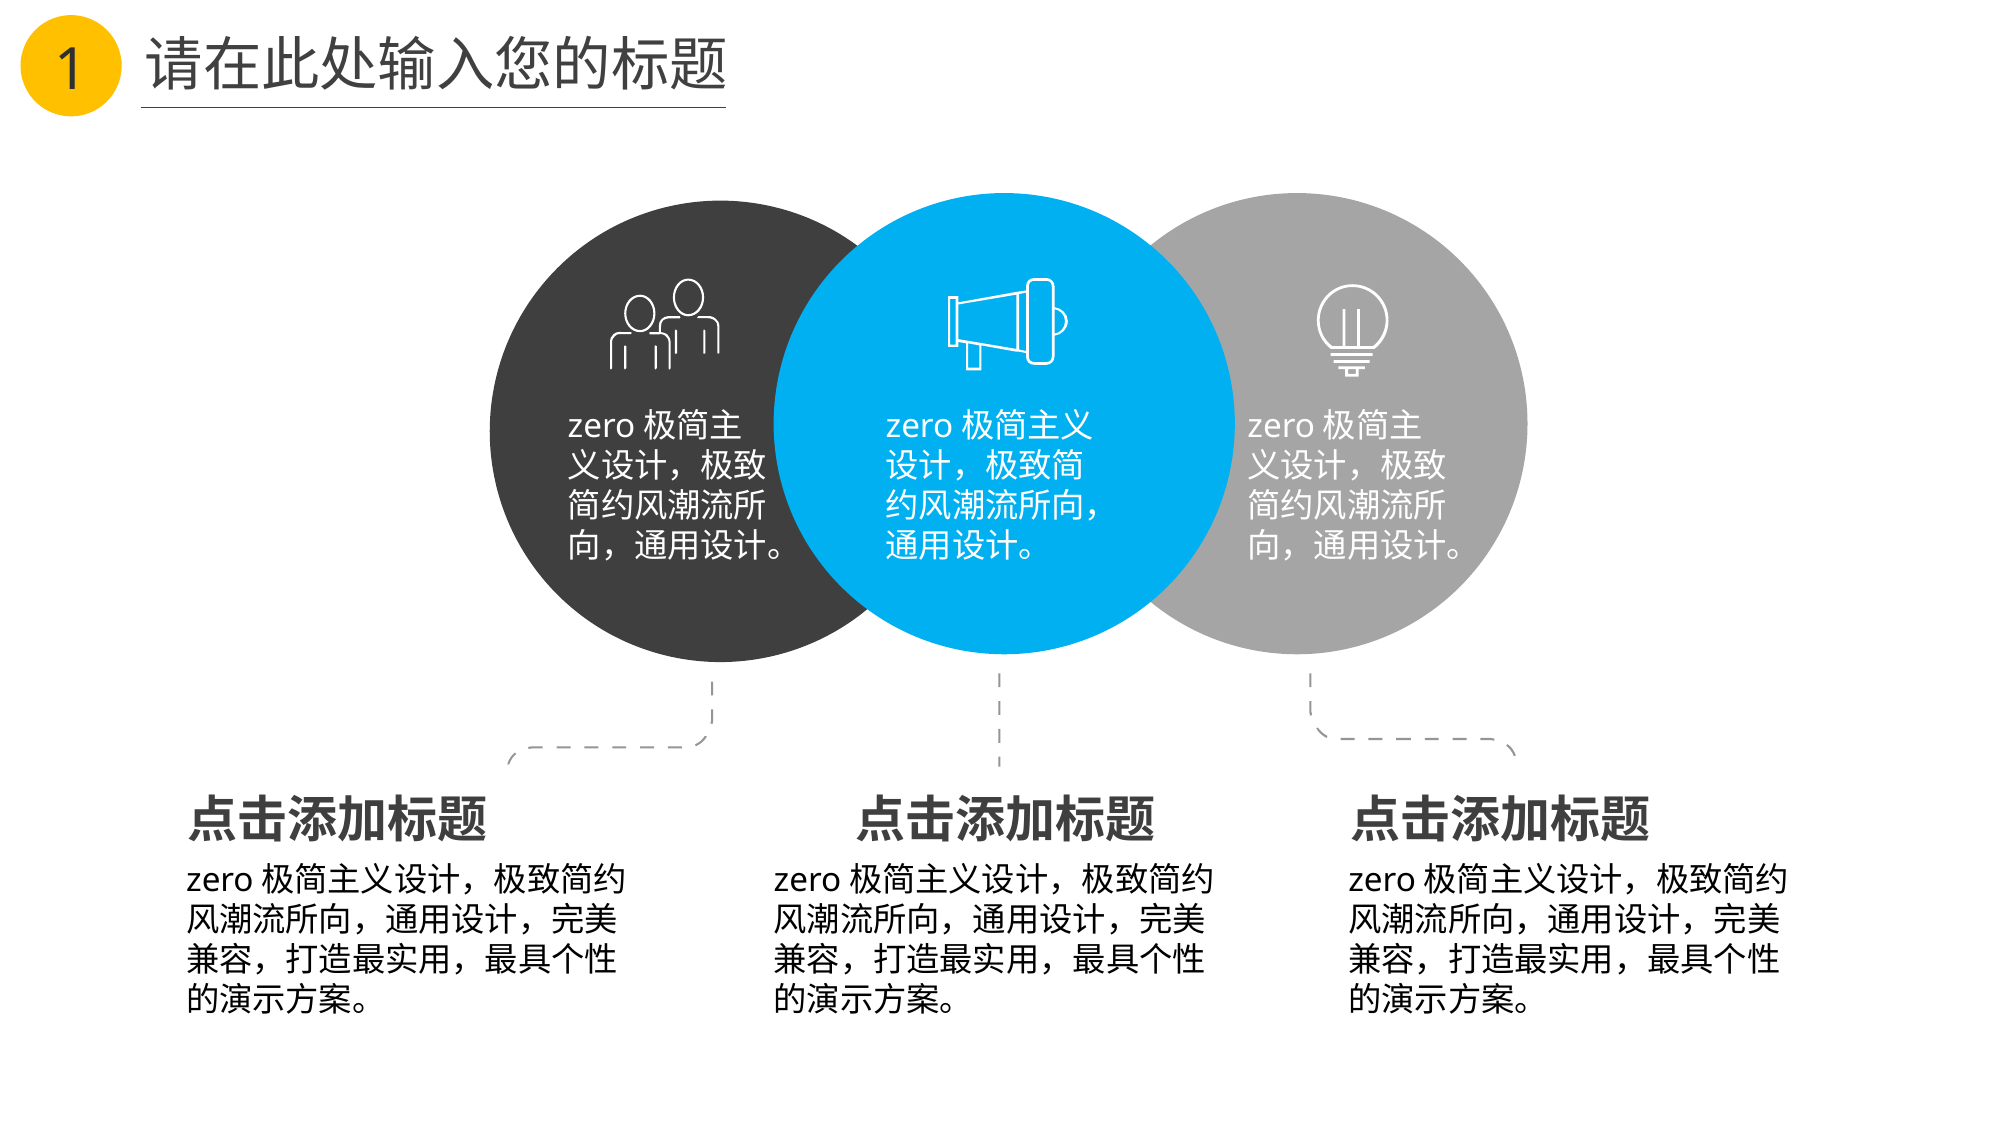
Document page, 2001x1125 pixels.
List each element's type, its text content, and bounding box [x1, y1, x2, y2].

text_box [1424, 737, 1439, 741]
text_box [1309, 701, 1313, 716]
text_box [773, 193, 1235, 655]
text_box [1340, 737, 1355, 741]
text_box [1396, 737, 1411, 741]
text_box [489, 200, 951, 663]
text_box zero极简主义设计，极致简约风潮流所向，通用设计，完美兼容，打造最实用，最具个性的演示方案。 [171, 851, 665, 1026]
text_box [1506, 744, 1516, 757]
text_box 点击添加标题 [172, 780, 503, 856]
text_box zero极简主义设计，极致简约风潮流所向，通用设计，完美兼容，打造最实用，最具个性的演示方案。 [1333, 851, 1827, 1026]
text_box [507, 752, 517, 765]
text_box [695, 735, 707, 747]
text_box [1368, 737, 1383, 741]
text_box 1 [19, 14, 123, 118]
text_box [1235, 193, 1528, 655]
text_box 点击添加标题 [1335, 780, 1666, 856]
text_box zero极简主义设计，极致简约风潮流所向，通用设计，完美兼容，打造最实用，最具个性的演示方案。 [758, 851, 1252, 1026]
text_box [1316, 727, 1328, 738]
text_box 点击添加标题 [840, 780, 1171, 856]
text_box 请在此处输入您的标题 [130, 20, 743, 105]
text_box [1452, 737, 1467, 741]
text_box [1480, 737, 1495, 741]
text_box [528, 746, 543, 750]
text_box [710, 709, 714, 725]
